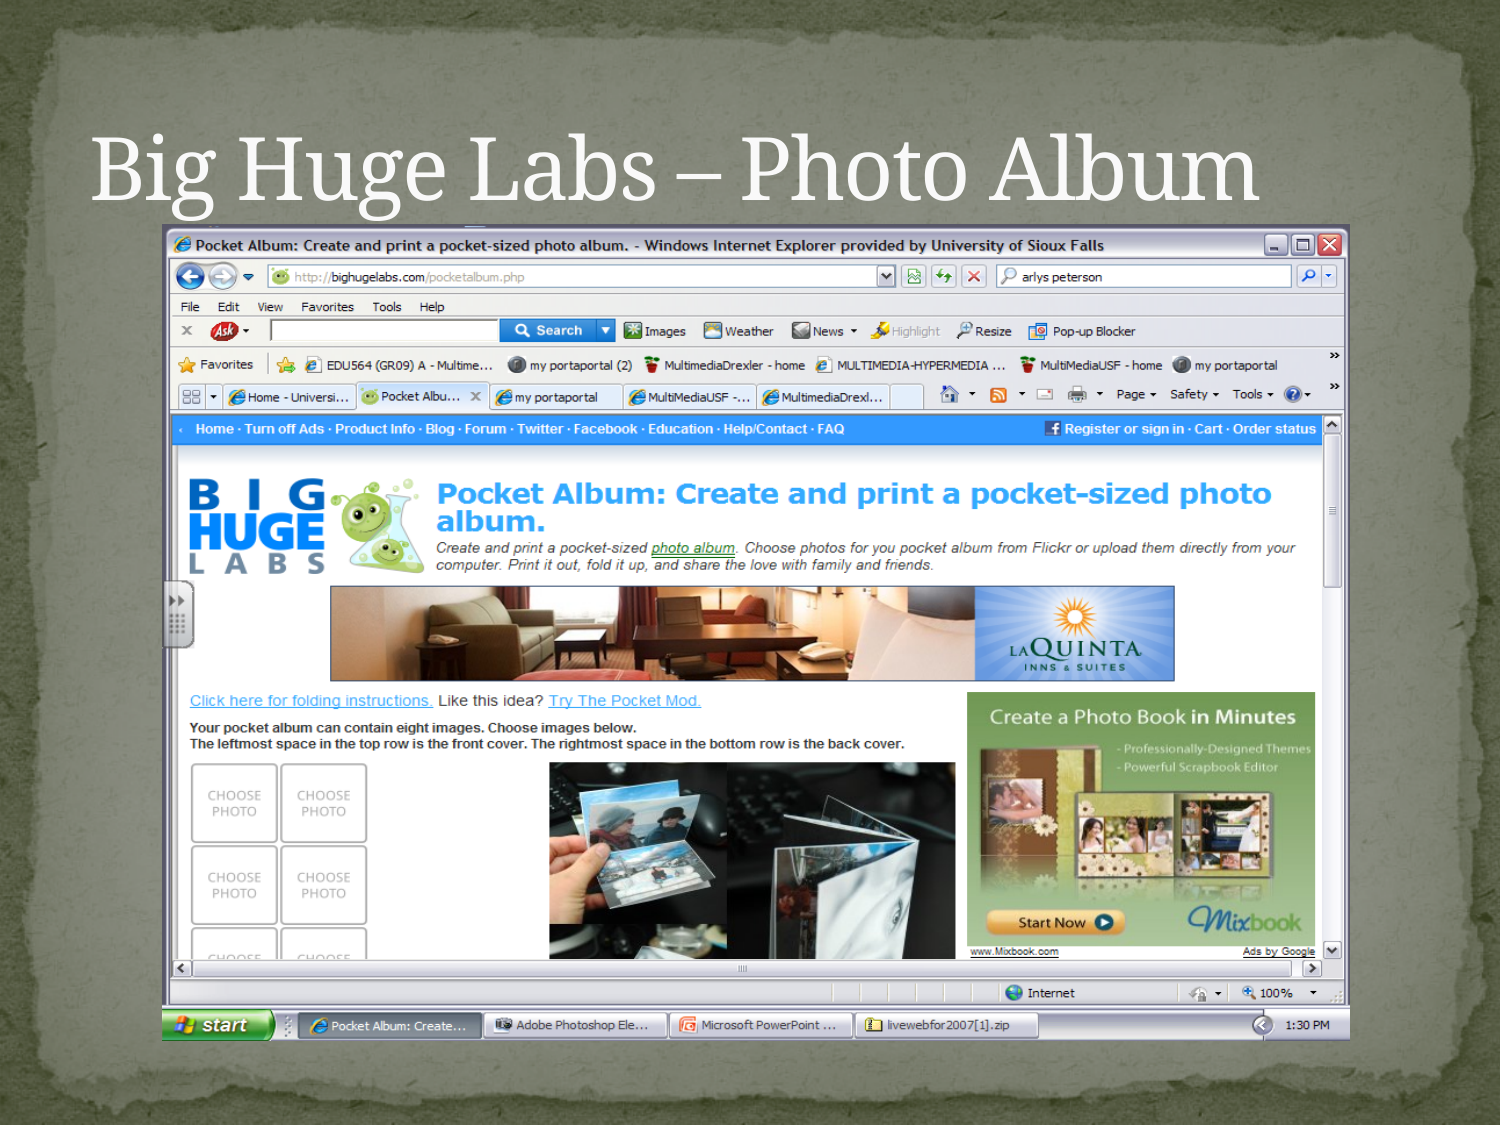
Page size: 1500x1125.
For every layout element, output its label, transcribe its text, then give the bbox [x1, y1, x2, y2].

title Big Huge Labs – Photo Album [74, 24, 1425, 225]
picture [162, 225, 1350, 1041]
